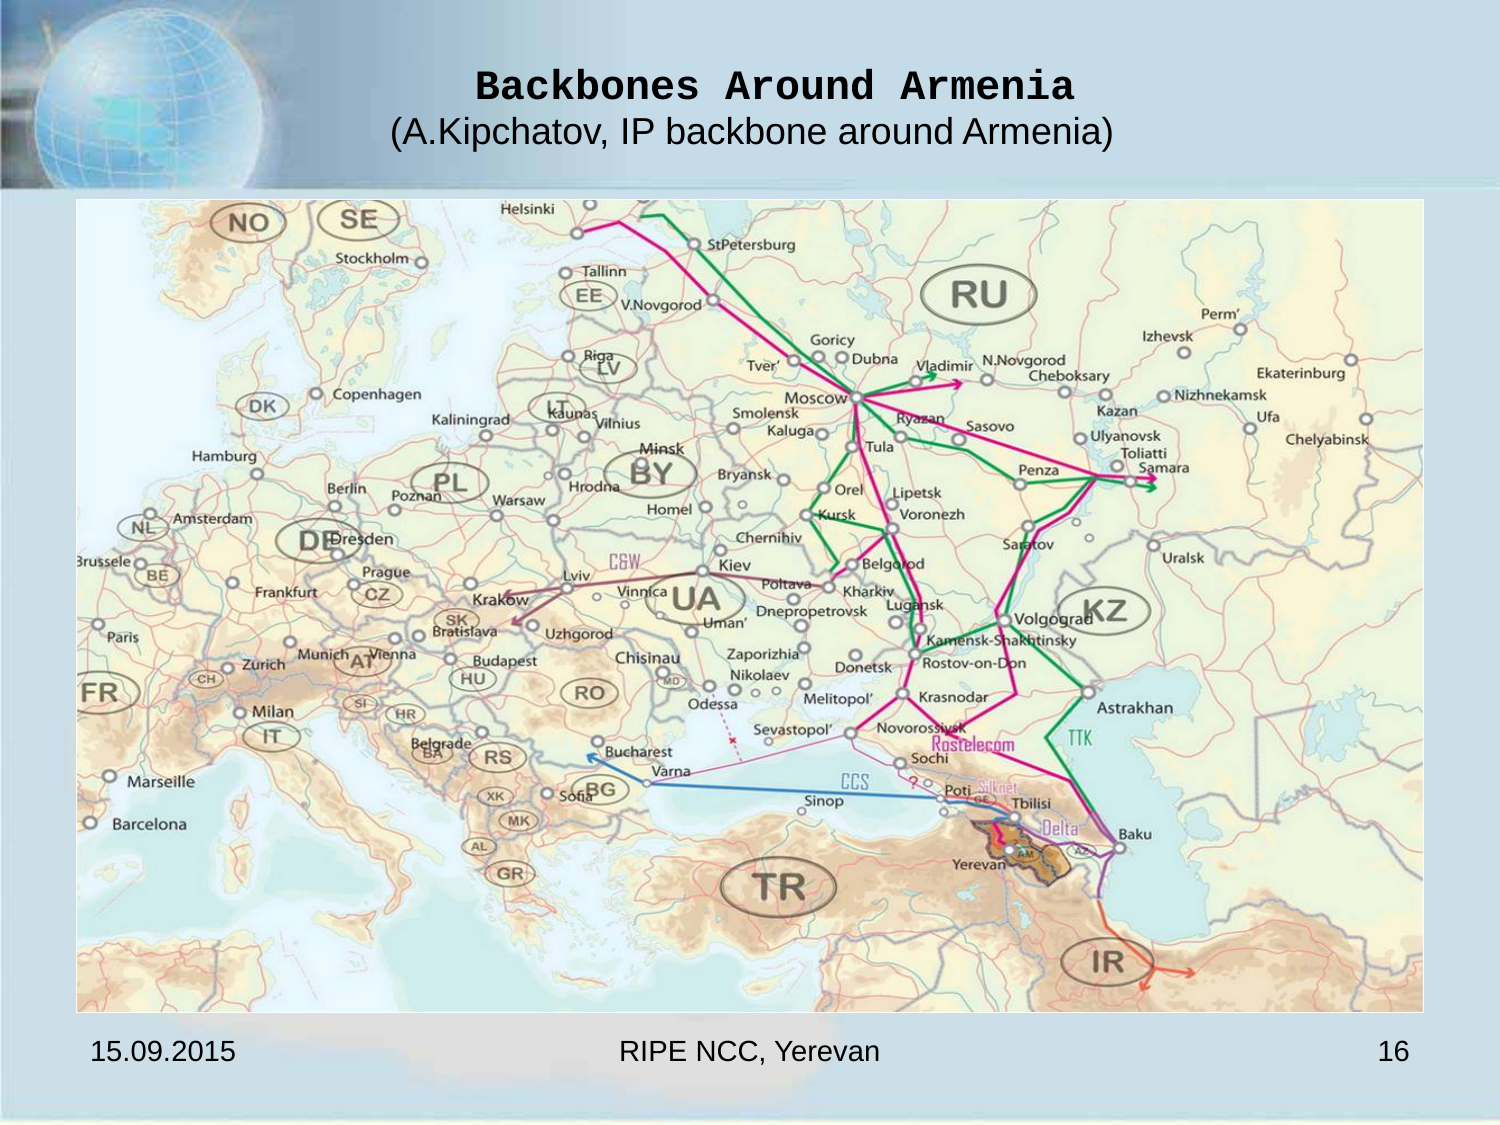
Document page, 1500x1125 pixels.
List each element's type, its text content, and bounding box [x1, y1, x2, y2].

footer RIPE NCC, Yerevan [512, 1024, 988, 1103]
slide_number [74, 1024, 426, 1103]
slide_number 16 [1074, 1024, 1426, 1103]
text_box Backbones Around Armenia (A.Kipchatov, IP backbone around Armenia) [374, 50, 1200, 160]
picture [0, 0, 1500, 1125]
